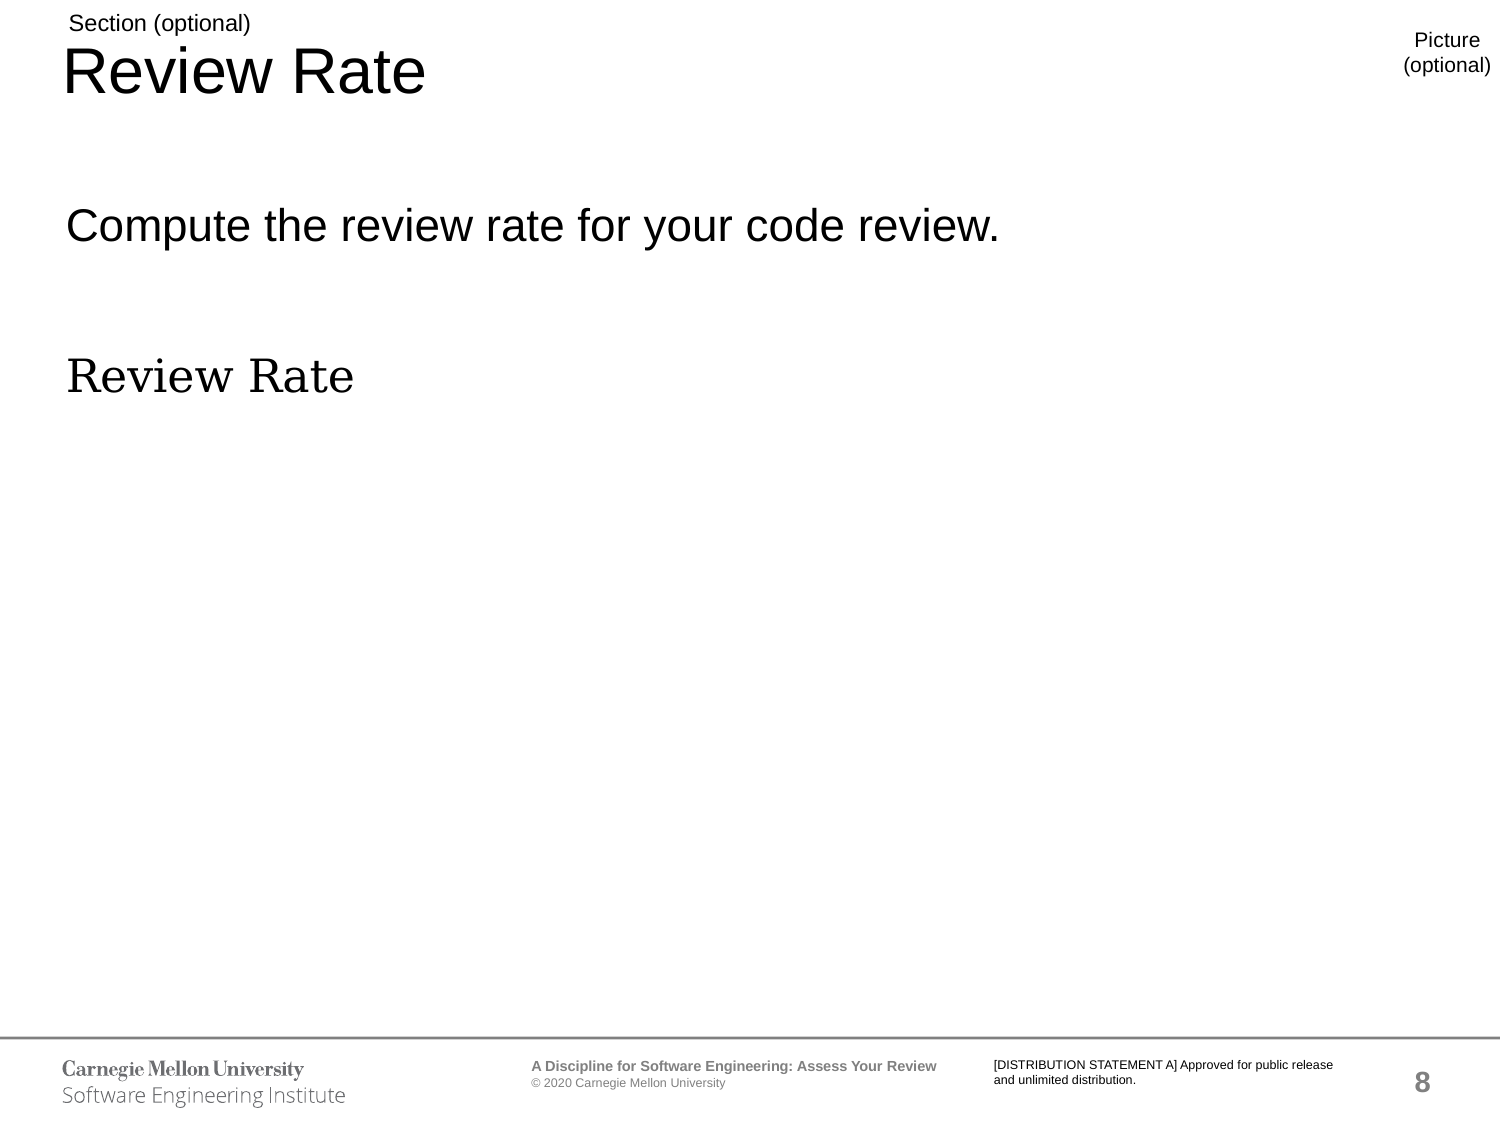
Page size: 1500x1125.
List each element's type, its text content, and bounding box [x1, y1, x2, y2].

title Review Rate [62, 37, 1338, 182]
